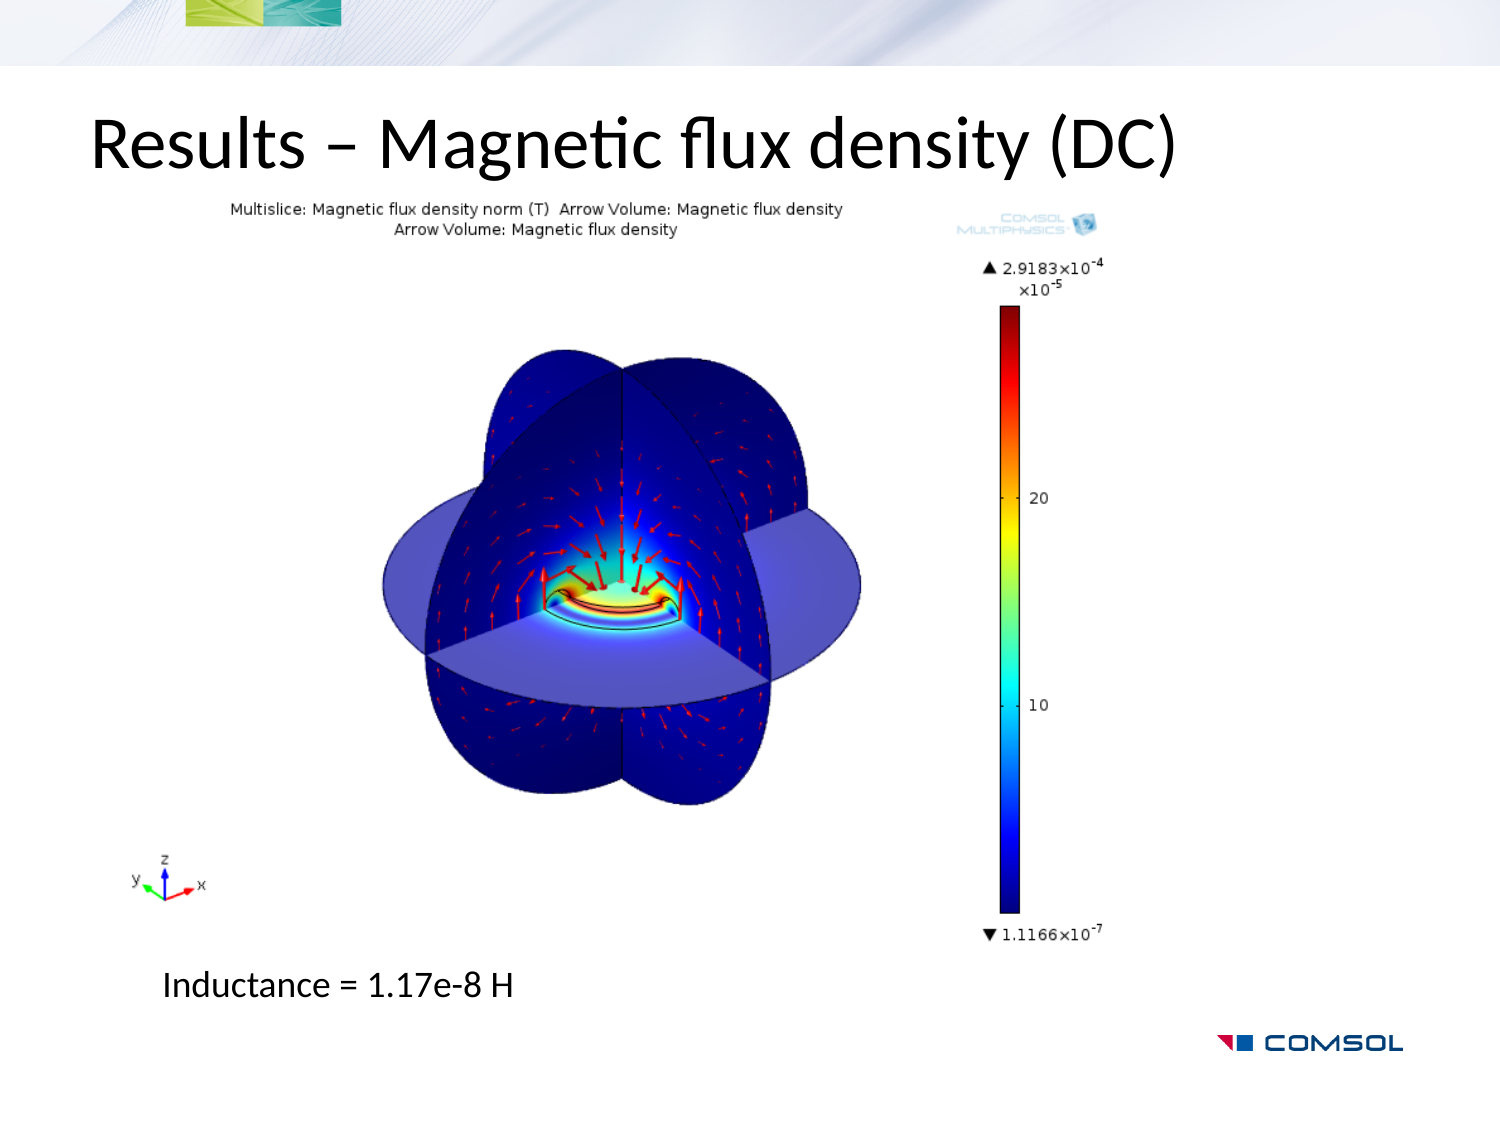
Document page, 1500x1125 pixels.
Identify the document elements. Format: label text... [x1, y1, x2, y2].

text_box Inductance = 1.17e-8 H [147, 960, 727, 1012]
picture [0, 0, 1500, 1125]
title Results – Magnetic flux density (DC) [75, 45, 1425, 233]
